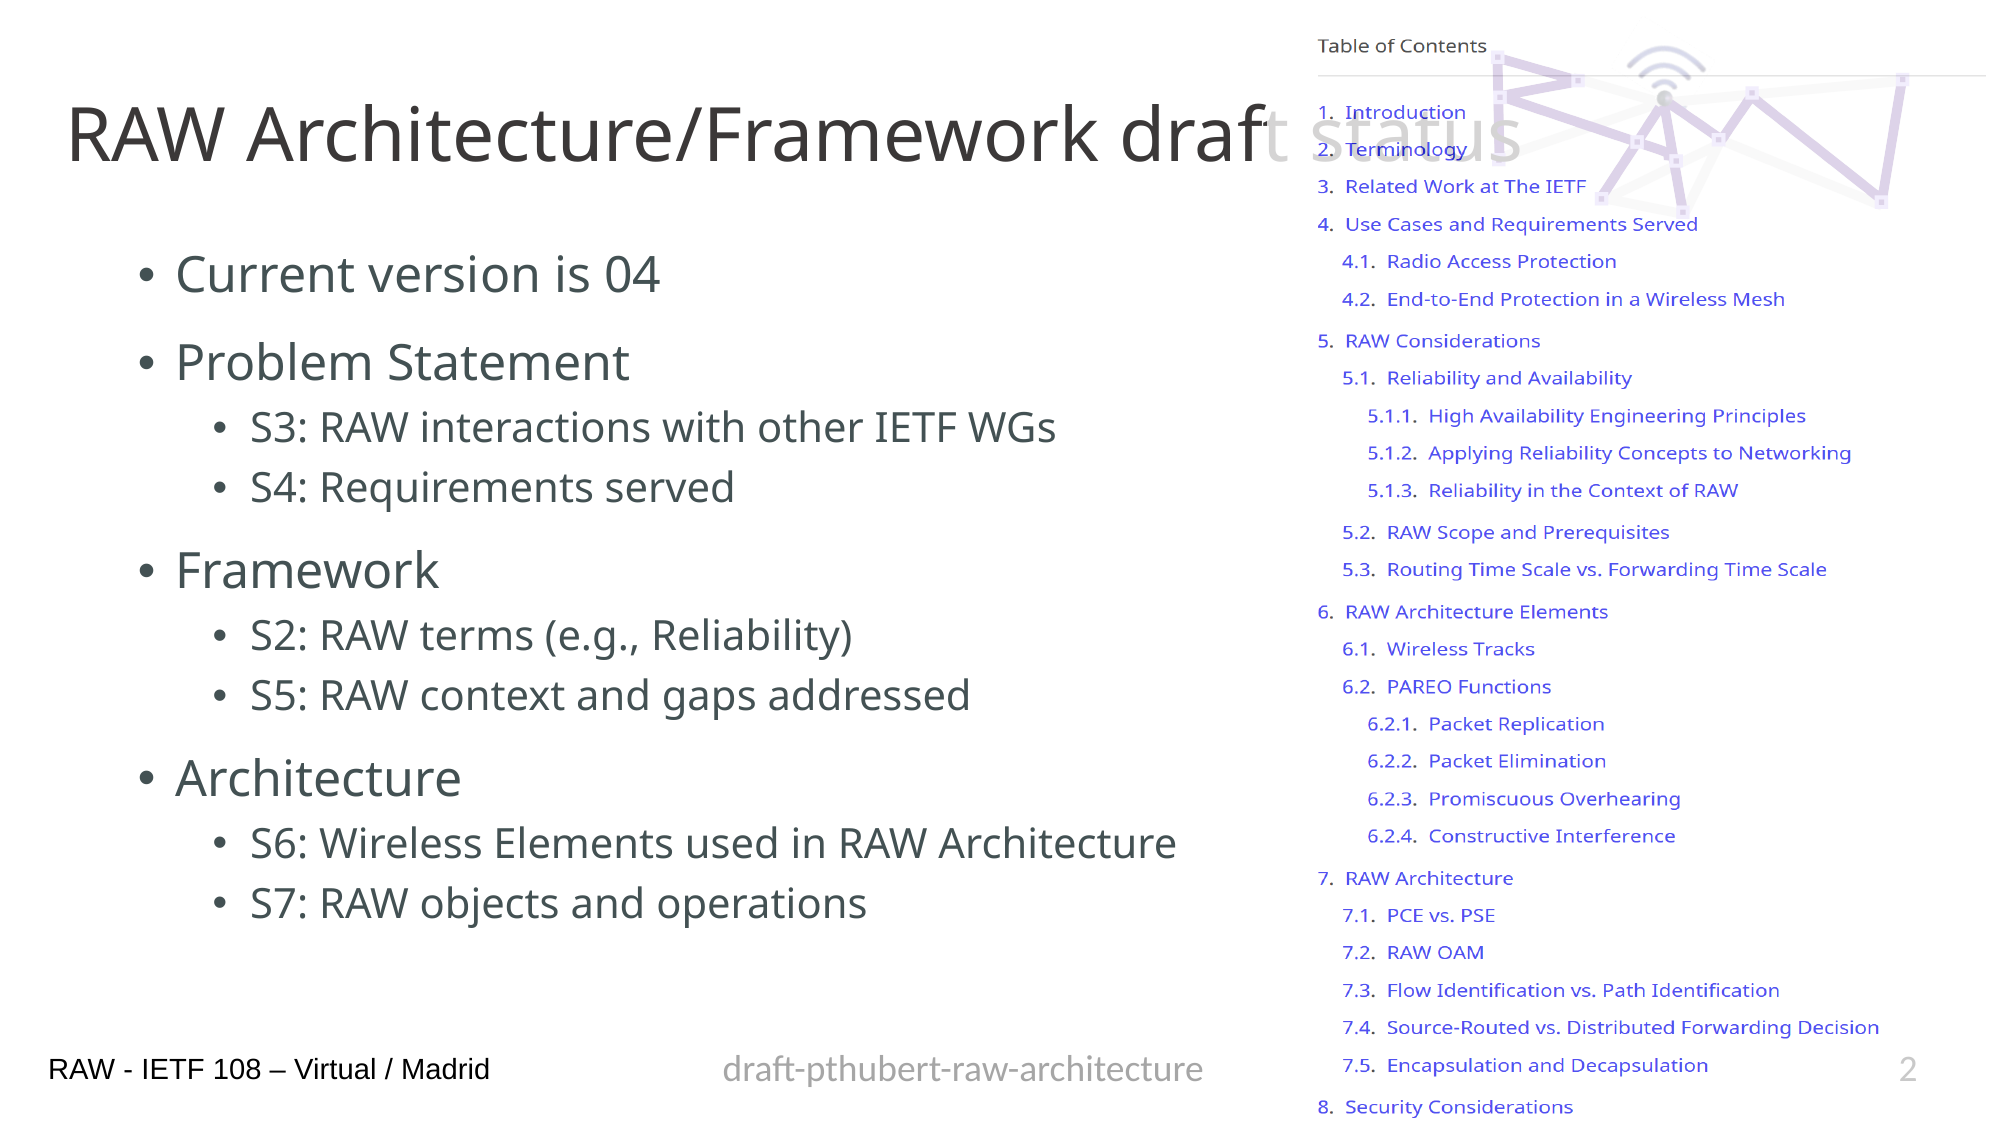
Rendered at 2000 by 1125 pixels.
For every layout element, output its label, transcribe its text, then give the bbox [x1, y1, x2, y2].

picture [1267, 0, 1986, 1125]
list Current version is 04 Problem Statement S3: RAW interactions with other IETF WGs S4: Requirements served Framework S2: RAW terms (e.g., Reliability) S5: RAW context and gaps addressed Architecture S6: Wireless Elements used in RAW Architecture S7: RAW objects and operations [122, 239, 1267, 1006]
text_box draft-pthubert-raw-architecture [707, 1036, 1267, 1097]
title RAW Architecture/Framework draft status [50, 70, 1267, 209]
